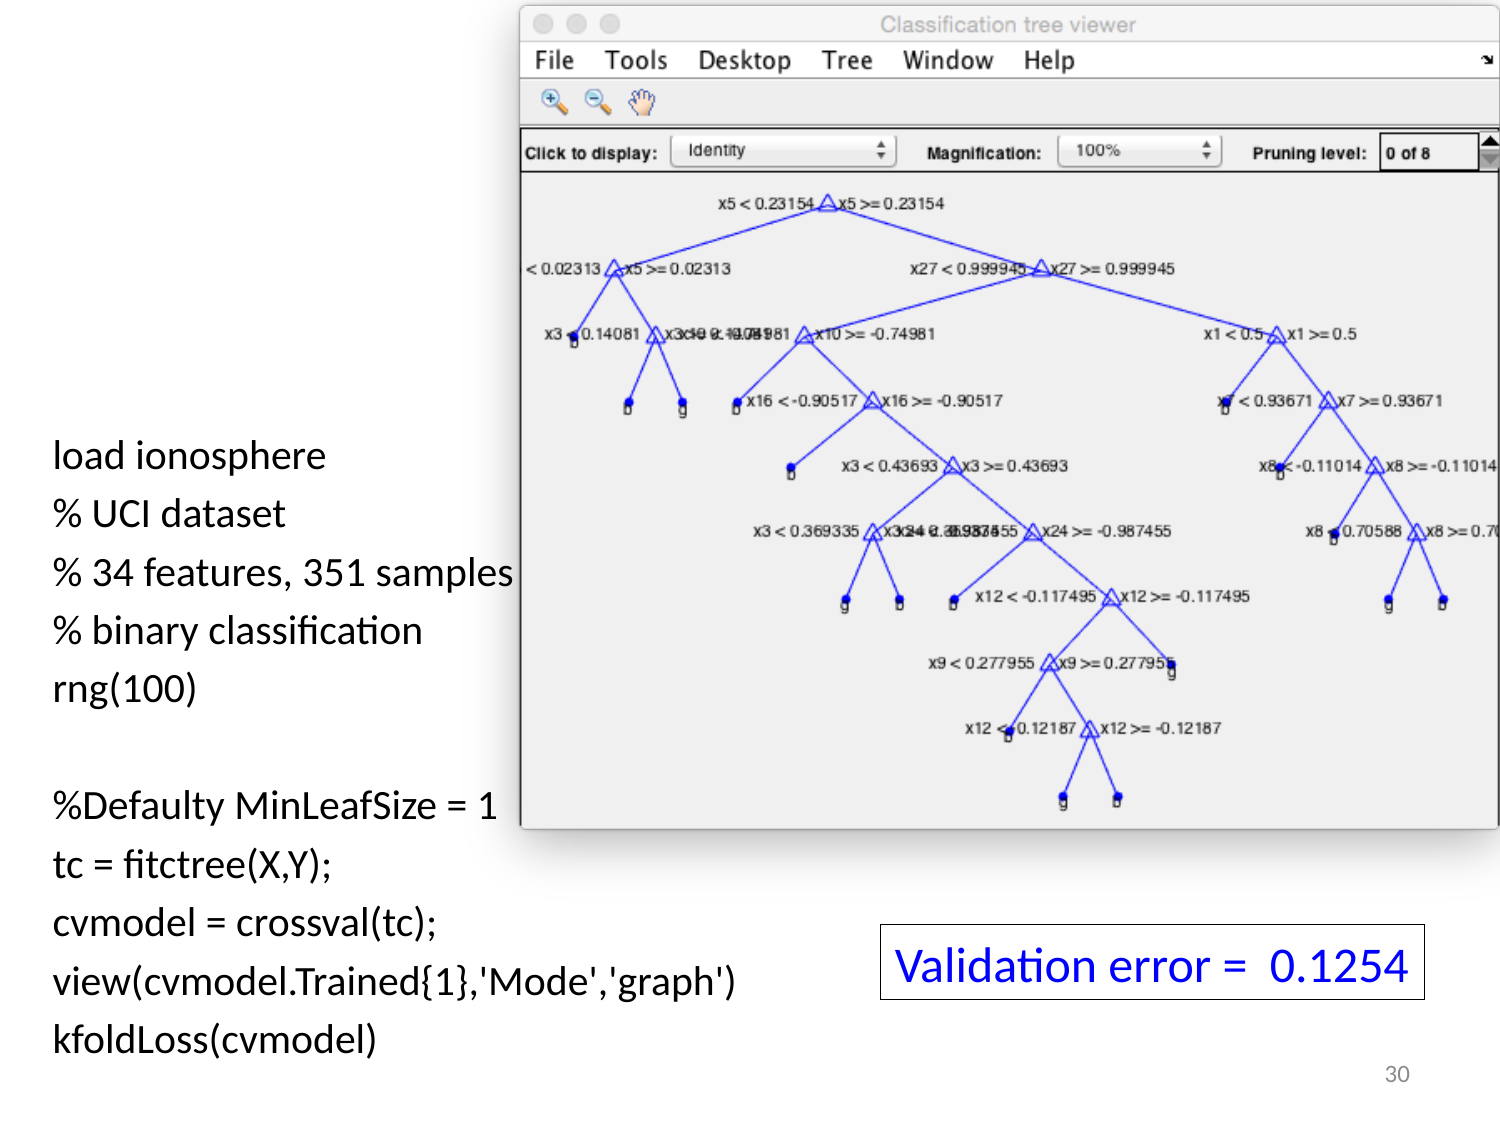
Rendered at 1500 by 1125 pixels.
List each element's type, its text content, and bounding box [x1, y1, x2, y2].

list load ionosphere % UCI dataset % 34 features, 351 samples % binary classification rng(100) %Defaulty MinLeafSize = 1 tc = fitctree(X,Y); cvmodel = crossval(tc); view(cvmodel.Trained{1},'Mode','graph') kfoldLoss(cvmodel) [37, 420, 1388, 1125]
picture [449, 0, 1500, 913]
text_box Validation error = 0.1254 [880, 924, 1425, 1000]
slide_number 30 [1074, 1042, 1425, 1103]
